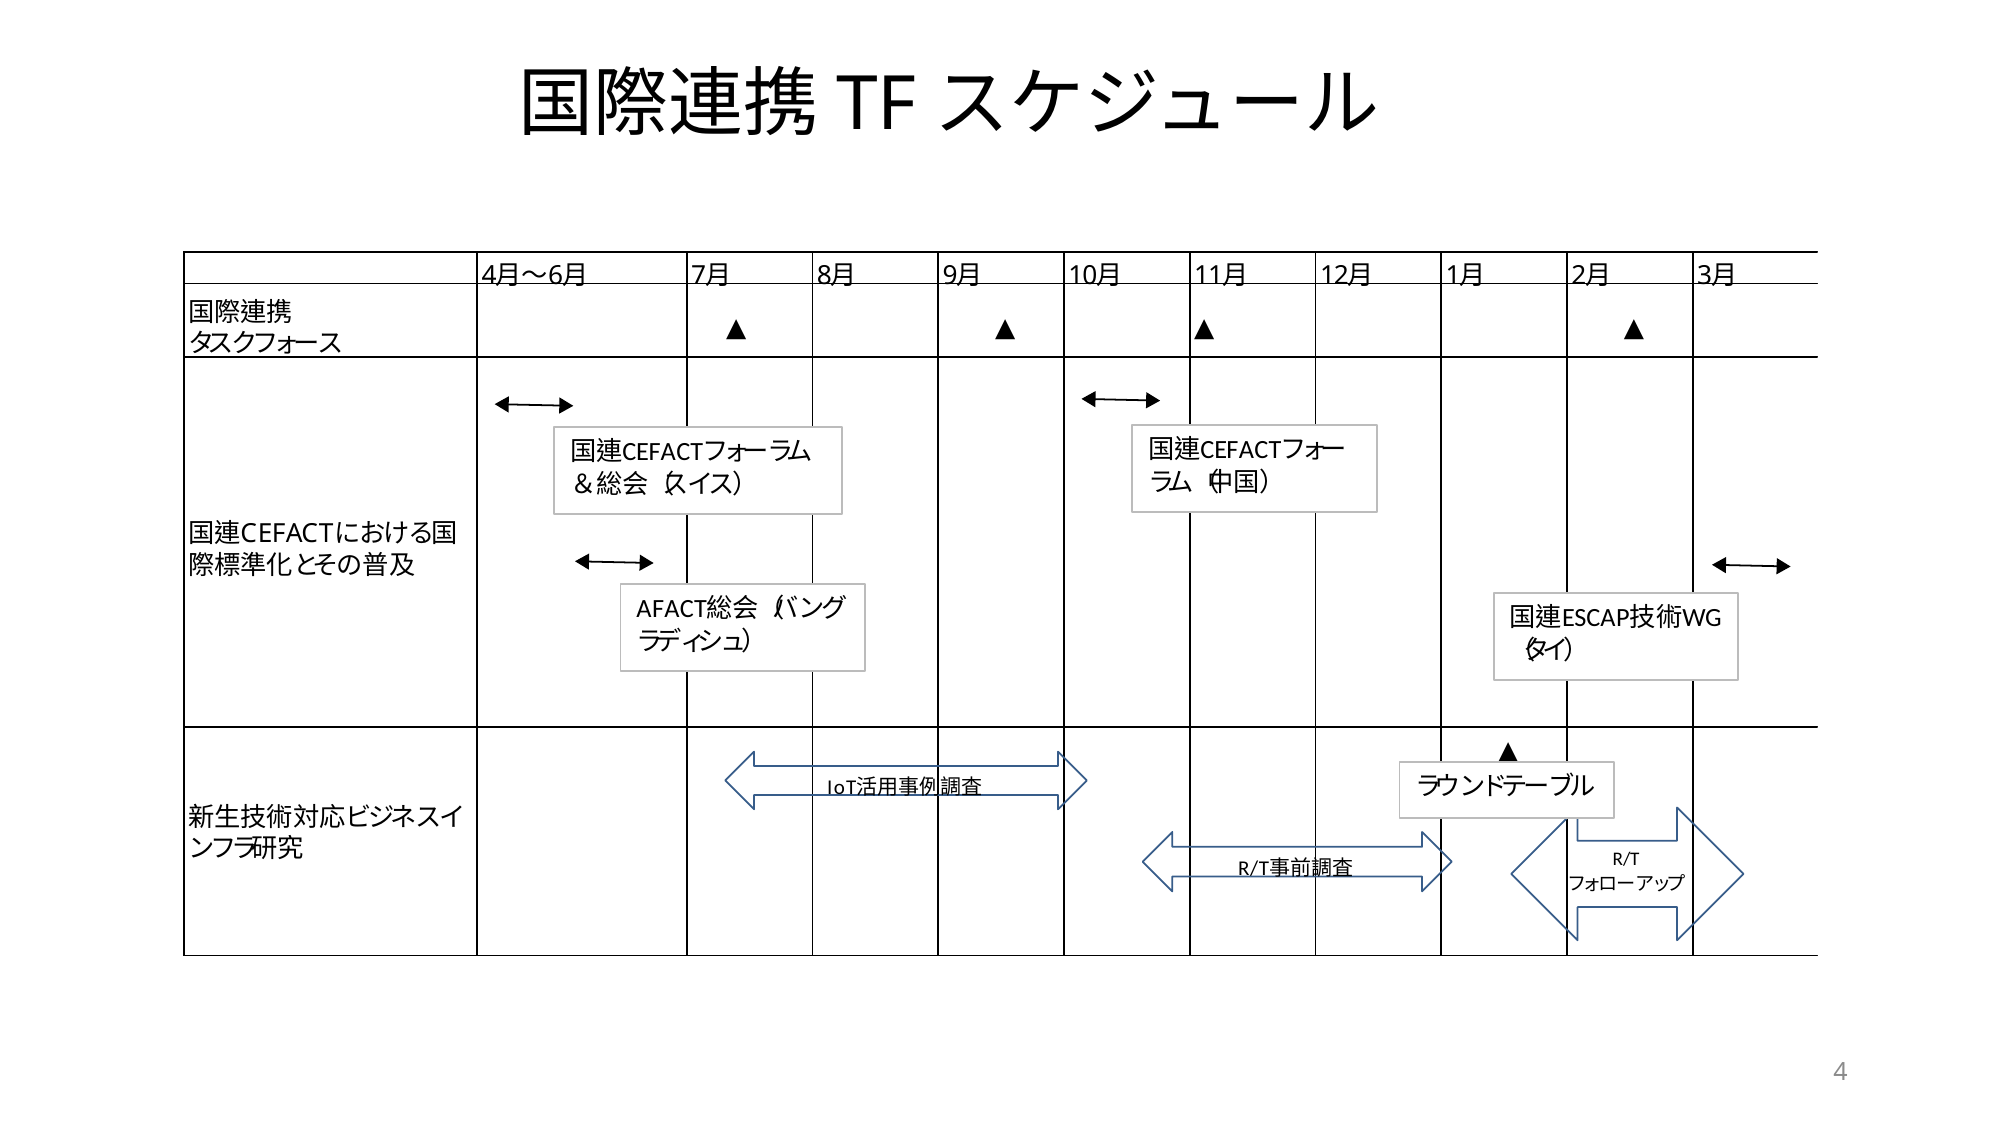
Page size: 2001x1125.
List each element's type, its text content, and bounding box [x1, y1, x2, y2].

slide_number 4 [1412, 1042, 1863, 1103]
text_box 国際連携TFスケジュール [304, 47, 1593, 153]
picture [182, 251, 1820, 957]
